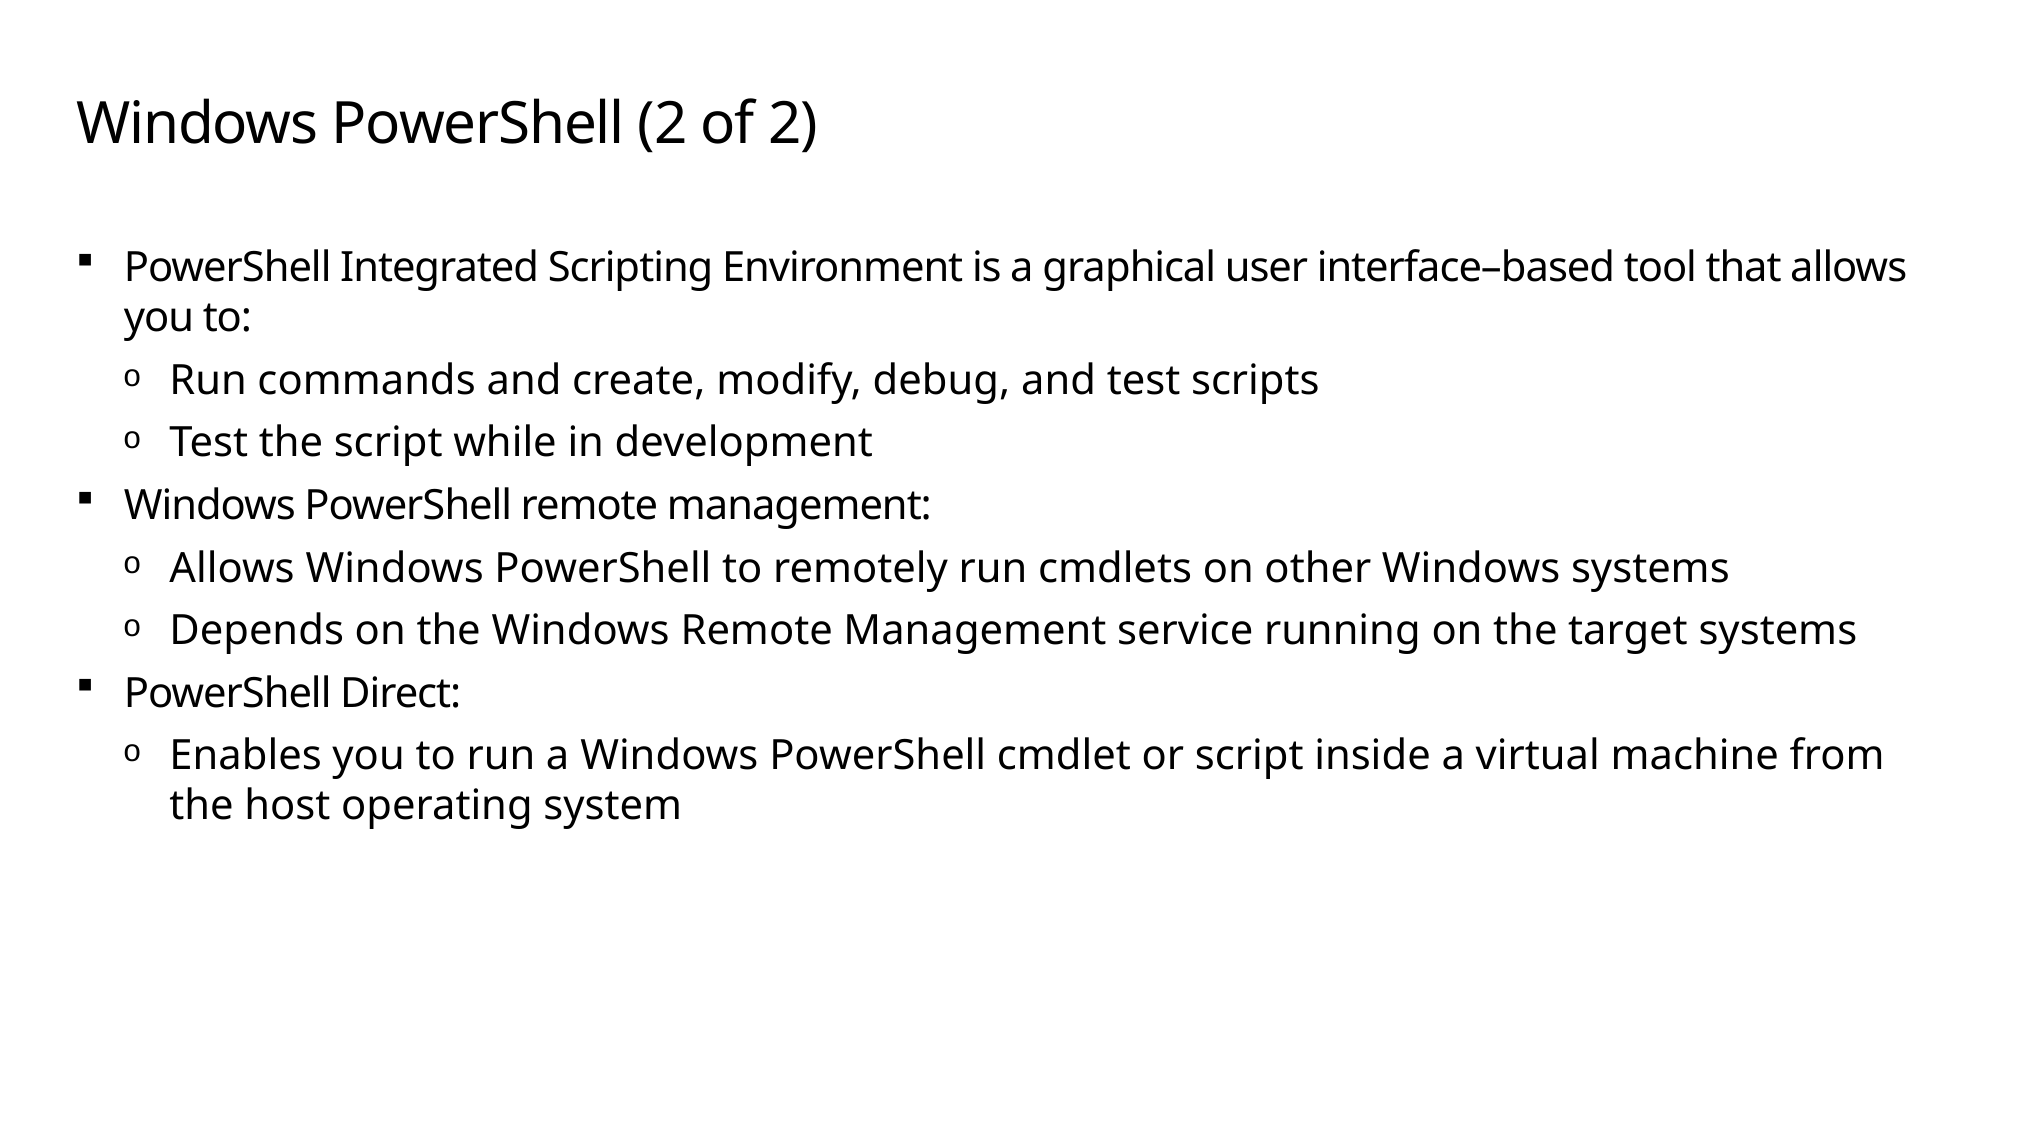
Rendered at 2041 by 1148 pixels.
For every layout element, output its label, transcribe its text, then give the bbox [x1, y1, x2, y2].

list PowerShell Integrated Scripting Environment is a graphical user interface–based tool that allows you to: Run commands and create, modify, debug, and test scripts Test the script while in development Windows PowerShell remote management: Allows Windows PowerShell to remotely run cmdlets on other Windows systems Depends on the Windows Remote Management service running on the target systems PowerShell Direct: Enables you to run a Windows PowerShell cmdlet or script inside a virtual machine from the host operating system [76, 240, 1970, 1074]
title Windows PowerShell (2 of 2) [76, 93, 1968, 161]
